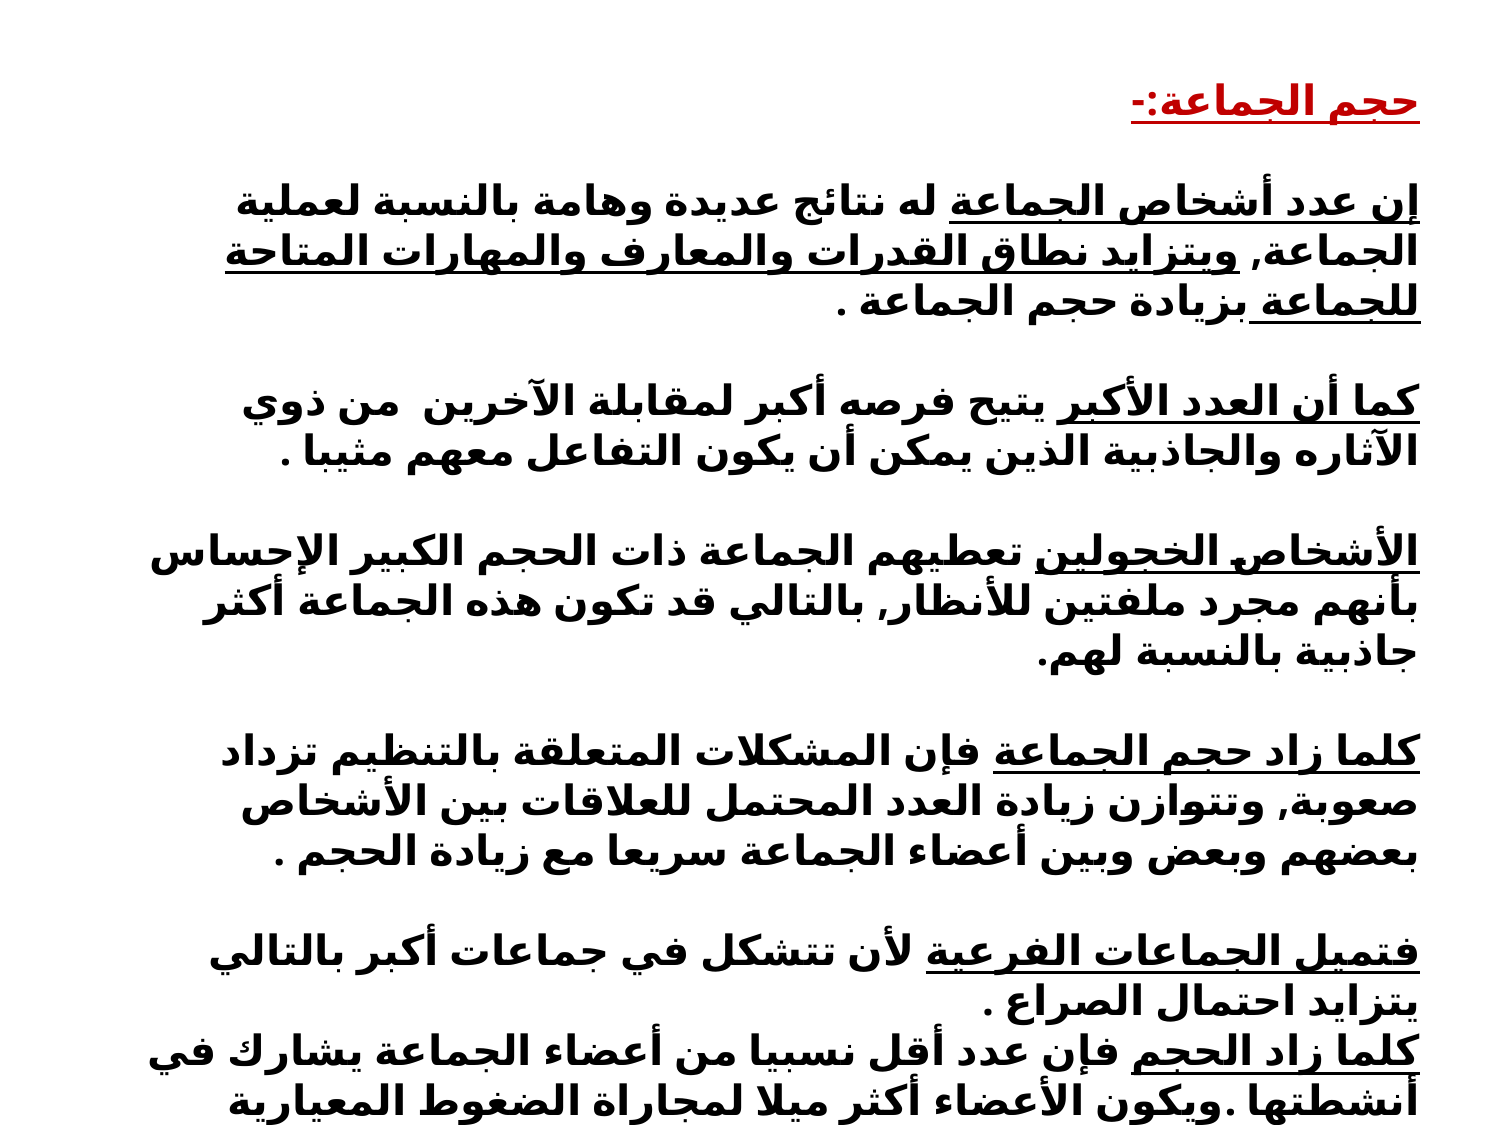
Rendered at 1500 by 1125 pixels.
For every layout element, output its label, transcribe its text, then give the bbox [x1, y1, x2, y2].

text_box حجم الجماعة:- إن عدد أشخاص الجماعة له نتائج عديدة وهامة بالنسبة لعملية الجماعة, ويتزايد نطاق القدرات والمعارف والمهارات المتاحة للجماعة بزيادة حجم الجماعة . كما أن العدد الأكبر يتيح فرصه أكبر لمقابلة الآخرين من ذوي الآثاره والجاذبية الذين يمكن أن يكون التفاعل معهم مثيبا . الأشخاص الخجولين تعطيهم الجماعة ذات الحجم الكبير الإحساس بأنهم مجرد ملفتين للأنظار, بالتالي قد تكون هذه الجماعة أكثر جاذبية بالنسبة لهم. كلما زاد حجم الجماعة فإن المشكلات المتعلقة بالتنظيم تزداد صعوبة, وتتوازن زيادة العدد المحتمل للعلاقات بين الأشخاص بعضهم وبعض وبين أعضاء الجماعة سريعا مع زيادة الحجم . فتميل الجماعات الفرعية لأن تتشكل في جماعات أكبر بالتالي يتزايد احتمال الصراع . كلما زاد الحجم فإن عدد أقل نسبيا من أعضاء الجماعة يشارك في أنشطتها .ويكون الأعضاء أكثر ميلا لمجاراة الضغوط المعيارية للجماعة . إن حجم الجماعة له أثارة الإيجابية والسلبية على عملية الجماعة . الحجم الأمثل للجماعة هو خمسة أفراد إلا أنه يعتمد على عمل الجماعة وتكوينها وعلى عوامل أخرى . [112, 66, 1435, 1125]
